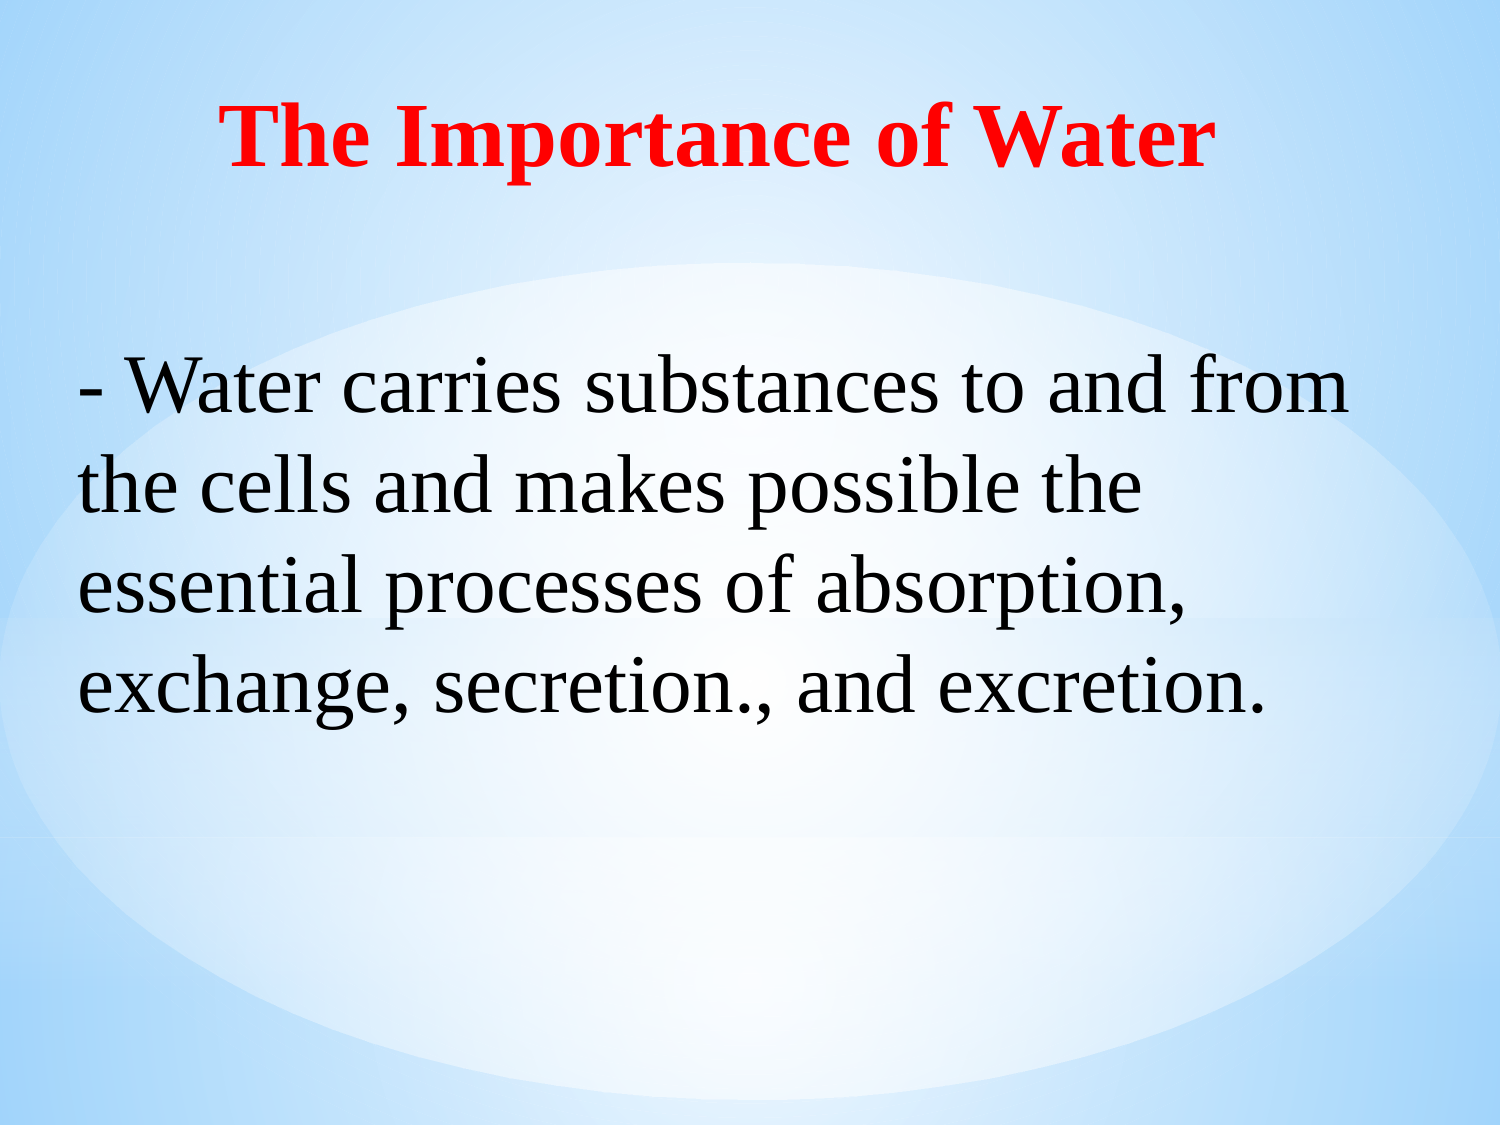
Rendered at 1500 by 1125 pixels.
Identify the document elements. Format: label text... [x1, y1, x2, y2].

text_box - Water carries substances to and from the cells and makes possible the essential processes of absorption, exchange, secretion., and excretion. [62, 222, 1375, 837]
text_box The Importance of Water [156, 67, 1282, 192]
